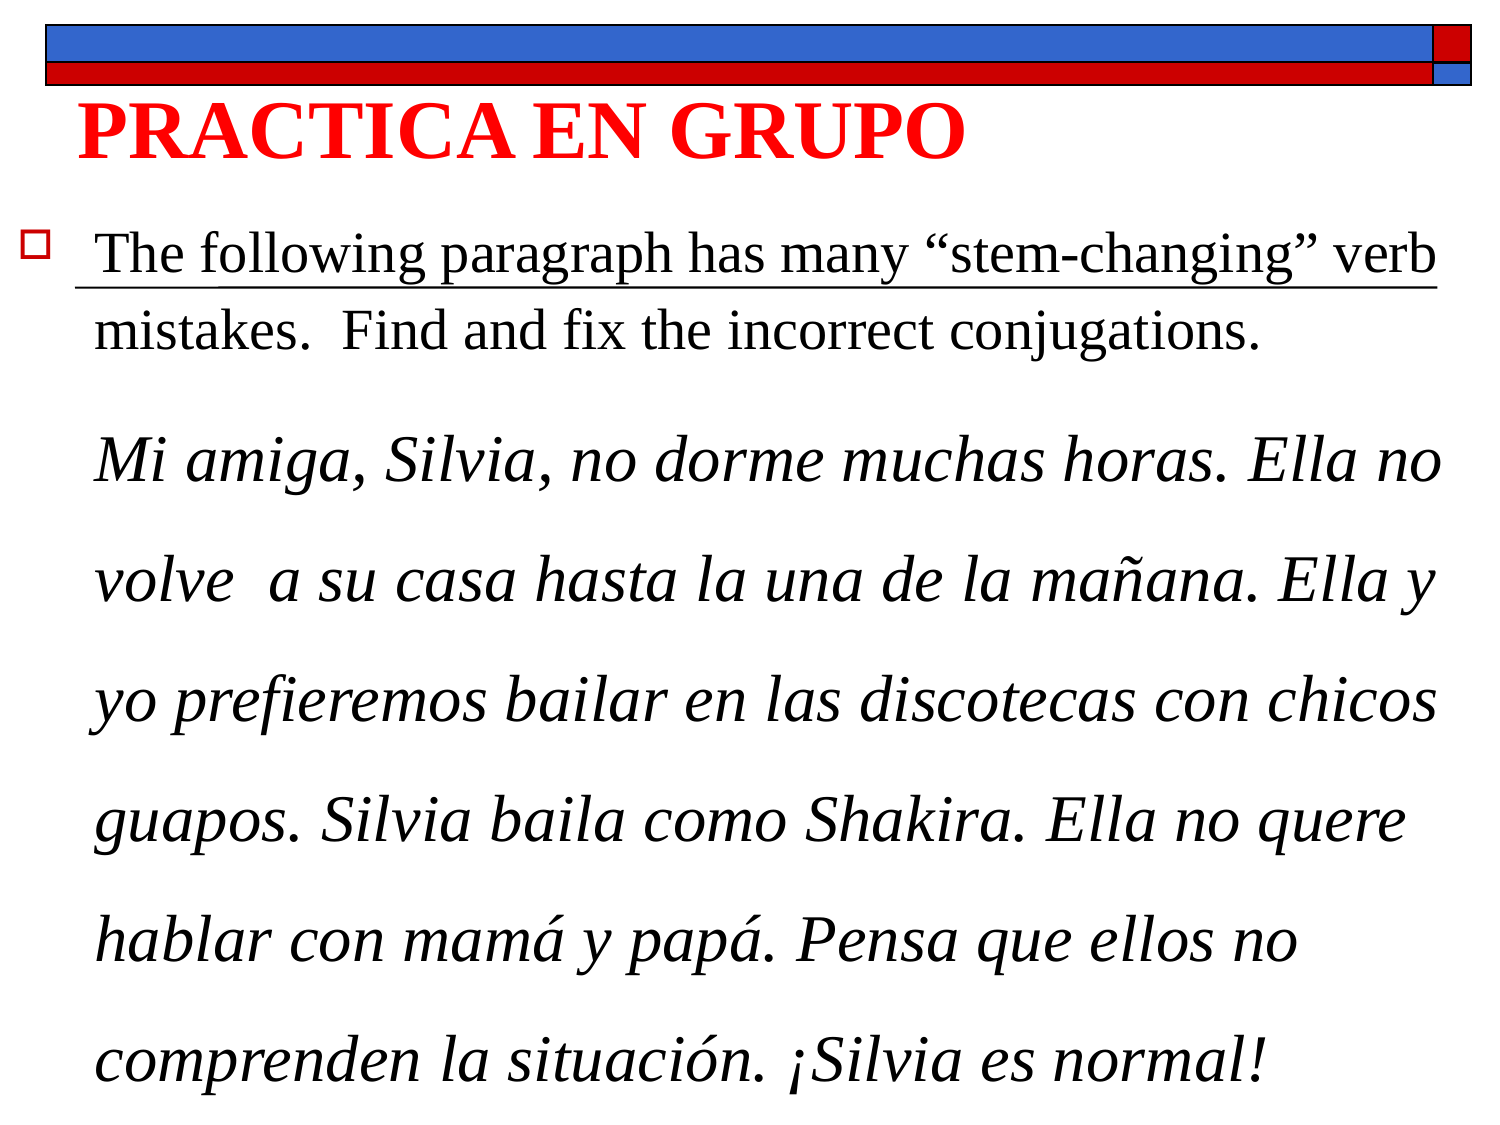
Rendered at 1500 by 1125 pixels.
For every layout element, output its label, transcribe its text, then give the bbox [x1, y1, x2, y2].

list The following paragraph has many “stem-changing” verb mistakes. Find and fix the incorrect conjugations. Mi amiga, Silvia, no dorme muchas horas. Ella no volve a su casa hasta la una de la mañana. Ella y yo prefieremos bailar en las discotecas con chicos guapos. Silvia baila como Shakira. Ella no quere hablar con mamá y papá. Pensa que ellos no comprenden la situación. ¡Silvia es normal! [2, 200, 1475, 1125]
title PRACTICA EN GRUPO [62, 62, 1413, 183]
